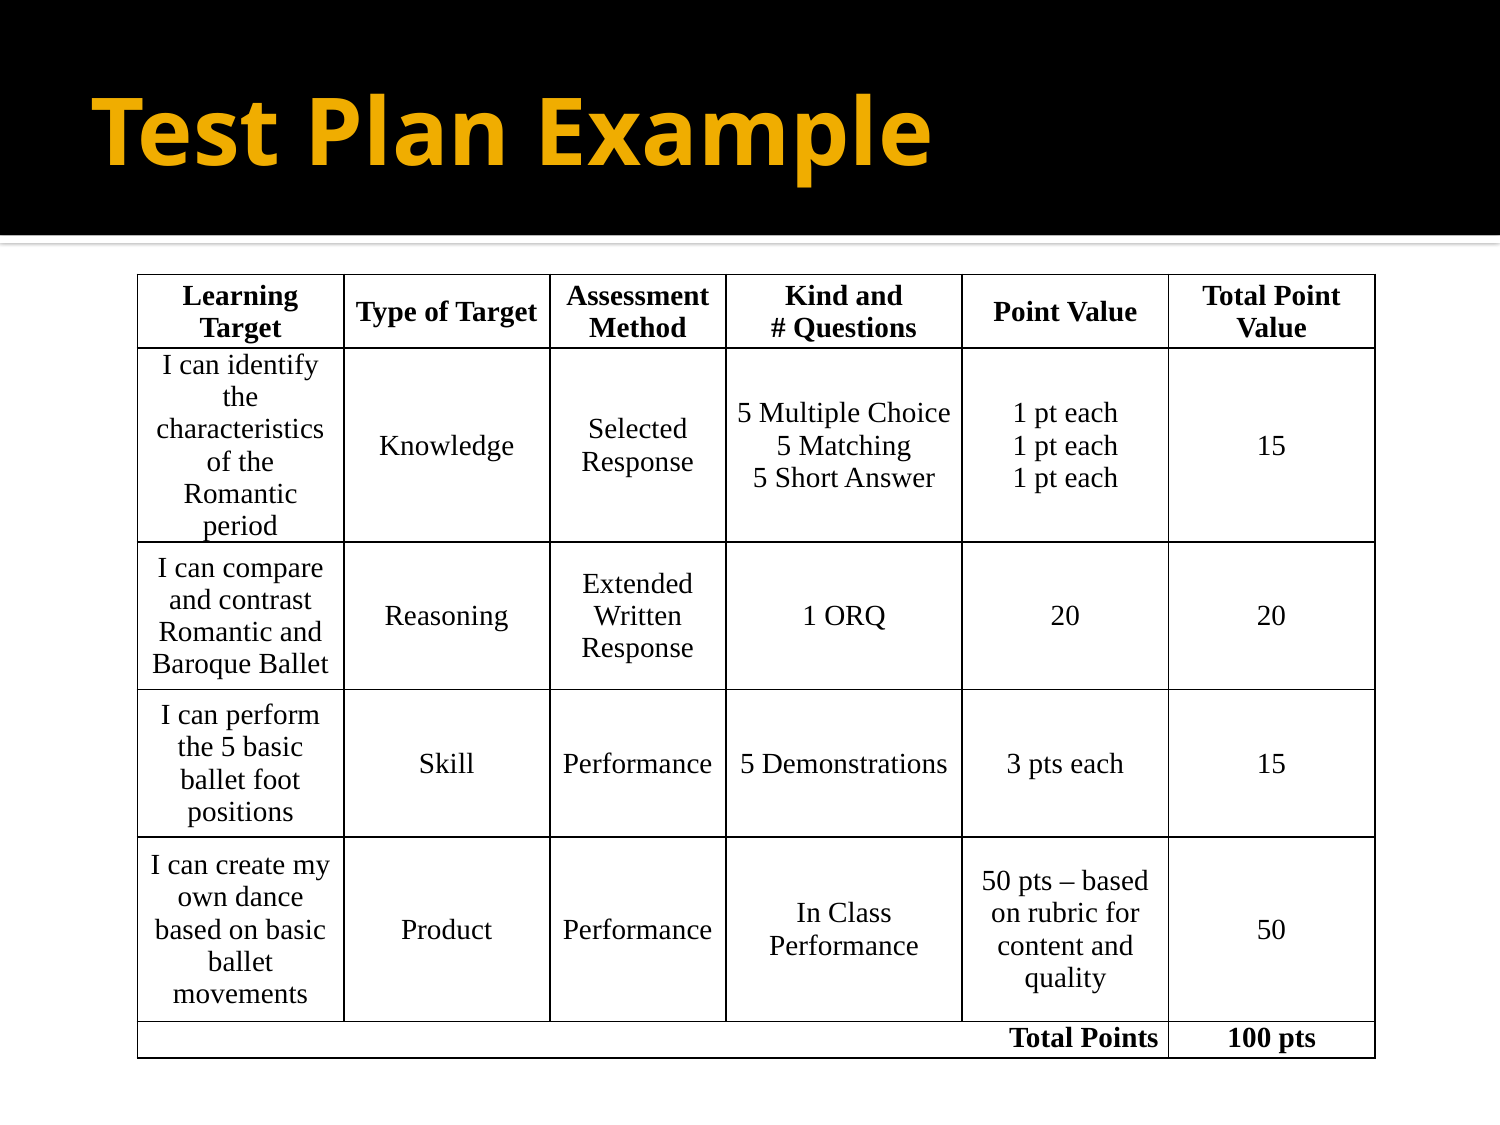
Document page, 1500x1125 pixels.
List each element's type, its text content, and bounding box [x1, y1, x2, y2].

table_cell Total Points [138, 1022, 1168, 1057]
table_cell I can perform the 5 basic ballet foot positions [138, 690, 343, 836]
table_cell 1 ORQ [727, 543, 961, 689]
table_cell I can identify the characteristics of the Romantic period [138, 349, 343, 541]
table_cell 20 [963, 543, 1168, 689]
table_cell Performance [551, 838, 725, 1021]
table_header Assessment Method [551, 275, 725, 347]
table_cell 5 Demonstrations [727, 690, 961, 836]
table_cell 1 pt each 1 pt each 1 pt each [963, 349, 1168, 541]
table_cell Selected Response [551, 349, 725, 541]
table_cell 50 pts – based on rubric for content and quality [963, 838, 1168, 1021]
table_cell I can create my own dance based on basic ballet movements [138, 838, 343, 1021]
table_header Total Point Value [1169, 275, 1374, 347]
table_header Kind and # Questions [727, 275, 961, 347]
table_cell 20 [1169, 543, 1374, 689]
table_cell 15 [1169, 349, 1374, 541]
title Test Plan Example [75, 24, 1425, 231]
table_header Learning Target [138, 275, 343, 347]
table_cell In Class Performance [727, 838, 961, 1021]
table_cell Skill [345, 690, 549, 836]
table_cell 15 [1169, 690, 1374, 836]
table_cell I can compare and contrast Romantic and Baroque Ballet [138, 543, 343, 689]
table_header Type of Target [345, 275, 549, 347]
table_cell Extended Written Response [551, 543, 725, 689]
table_cell 50 [1169, 838, 1374, 1021]
table_cell Performance [551, 690, 725, 836]
table_header Point Value [963, 275, 1168, 347]
table_cell Knowledge [345, 349, 549, 541]
table_cell 3 pts each [963, 690, 1168, 836]
table_cell 5 Multiple Choice 5 Matching 5 Short Answer [727, 349, 961, 541]
table_cell 100 pts [1169, 1022, 1374, 1057]
table_cell Reasoning [345, 543, 549, 689]
table_cell Product [345, 838, 549, 1021]
